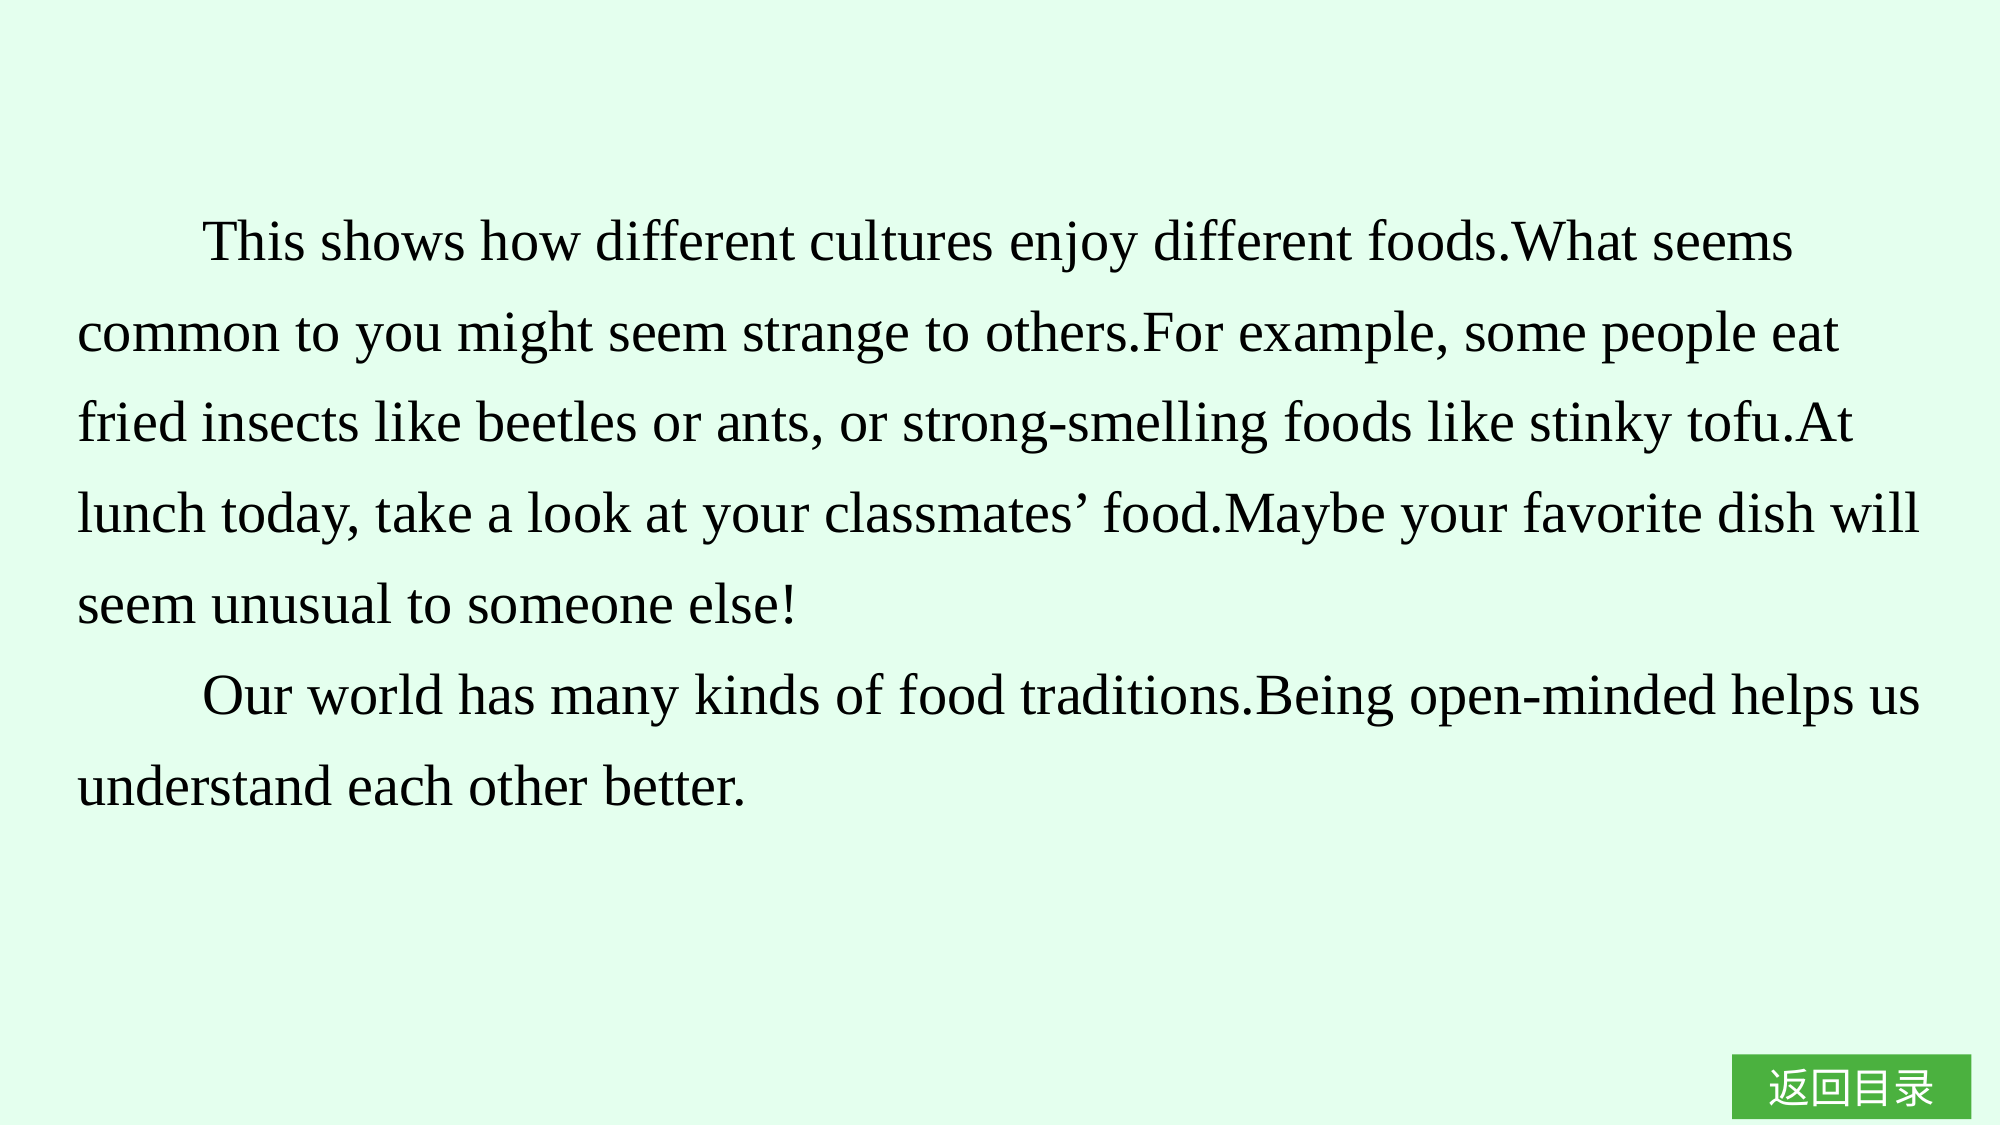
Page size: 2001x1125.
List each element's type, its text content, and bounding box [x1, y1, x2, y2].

text_box This shows how different cultures enjoy different foods.What seems common to you might seem strange to others.For example, some people eat fried insects like beetles or ants, or strong-smelling foods like stinky tofu.At lunch today, take a look at your classmates’ food.Maybe your favorite dish will seem unusual to someone else! Our world has many kinds of food traditions.Being open-minded helps us understand each other better. [62, 173, 1938, 825]
